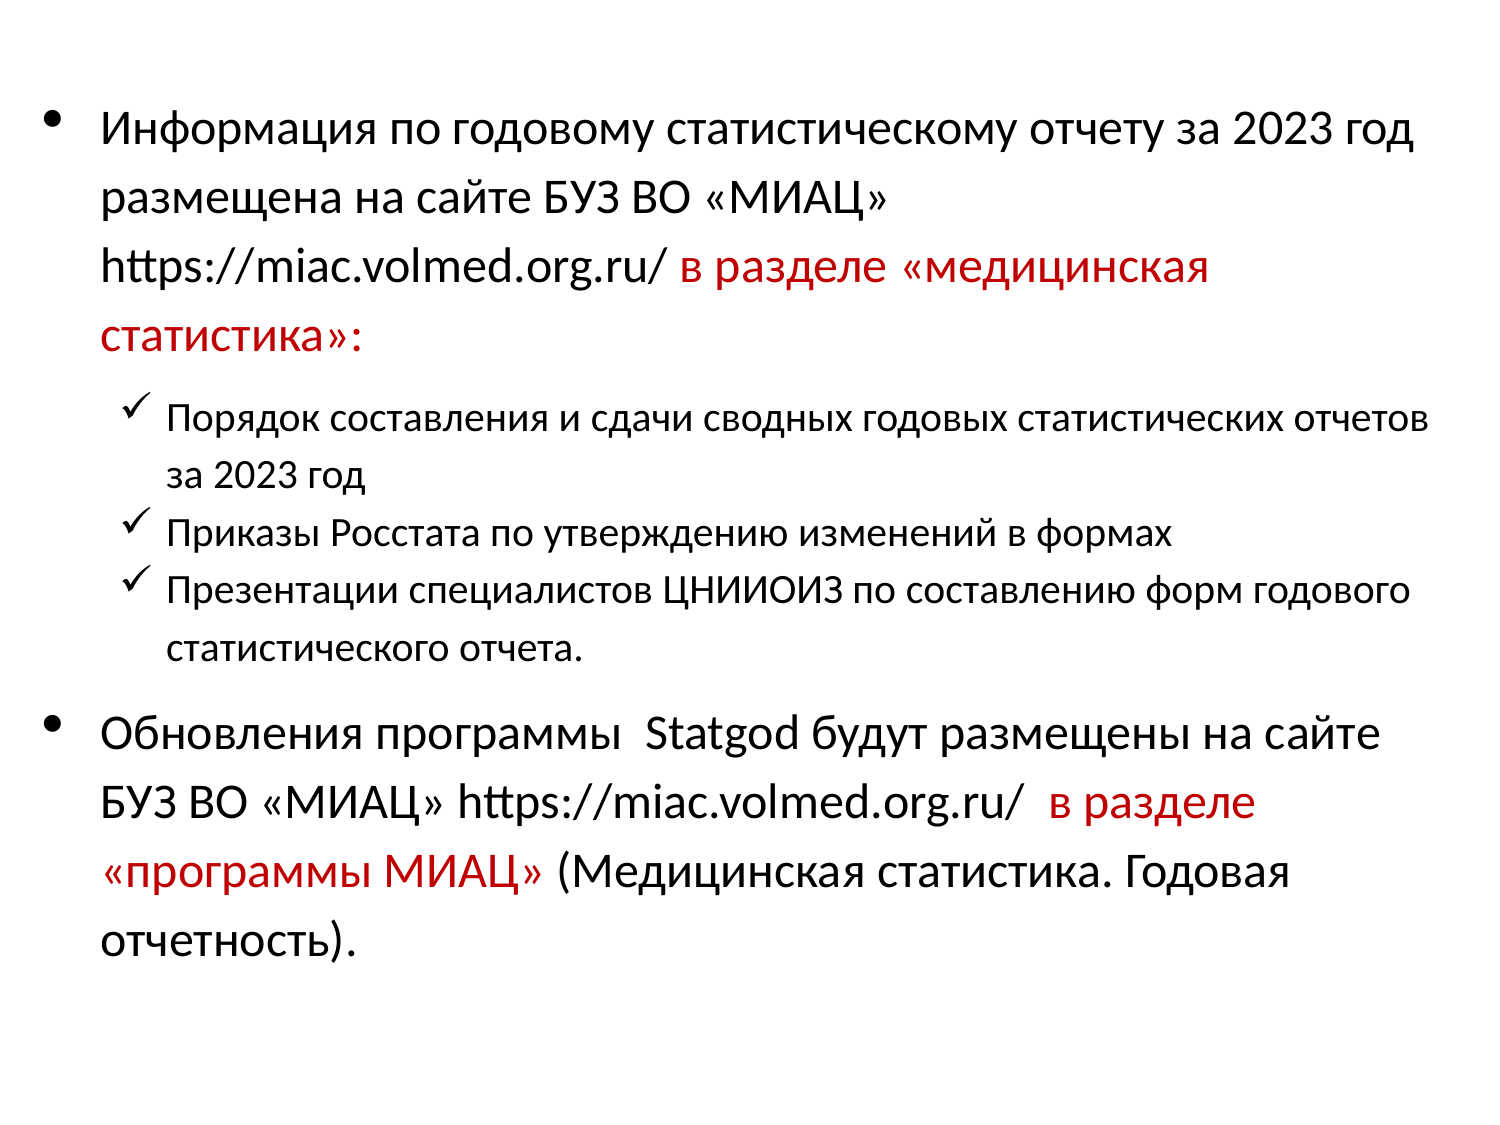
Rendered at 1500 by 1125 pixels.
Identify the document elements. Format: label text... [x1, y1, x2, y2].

text_box Информация по годовому статистическому отчету за 2023 год размещена на сайте БУЗ ВО «МИАЦ» https://miac.volmed.org.ru/ в разделе «медицинская статистика»: Порядок составления и сдачи сводных годовых статистических отчетов за 2023 год Приказы Росстата по утверждению изменений в формах Презентации специалистов ЦНИИОИЗ по составлению форм годового статистического отчета. Обновления программы Statgod будут размещены на сайте БУЗ ВО «МИАЦ» https://miac.volmed.org.ru/ в разделе «программы МИАЦ» (Медицинская статистика. Годовая отчетность). [29, 78, 1471, 974]
